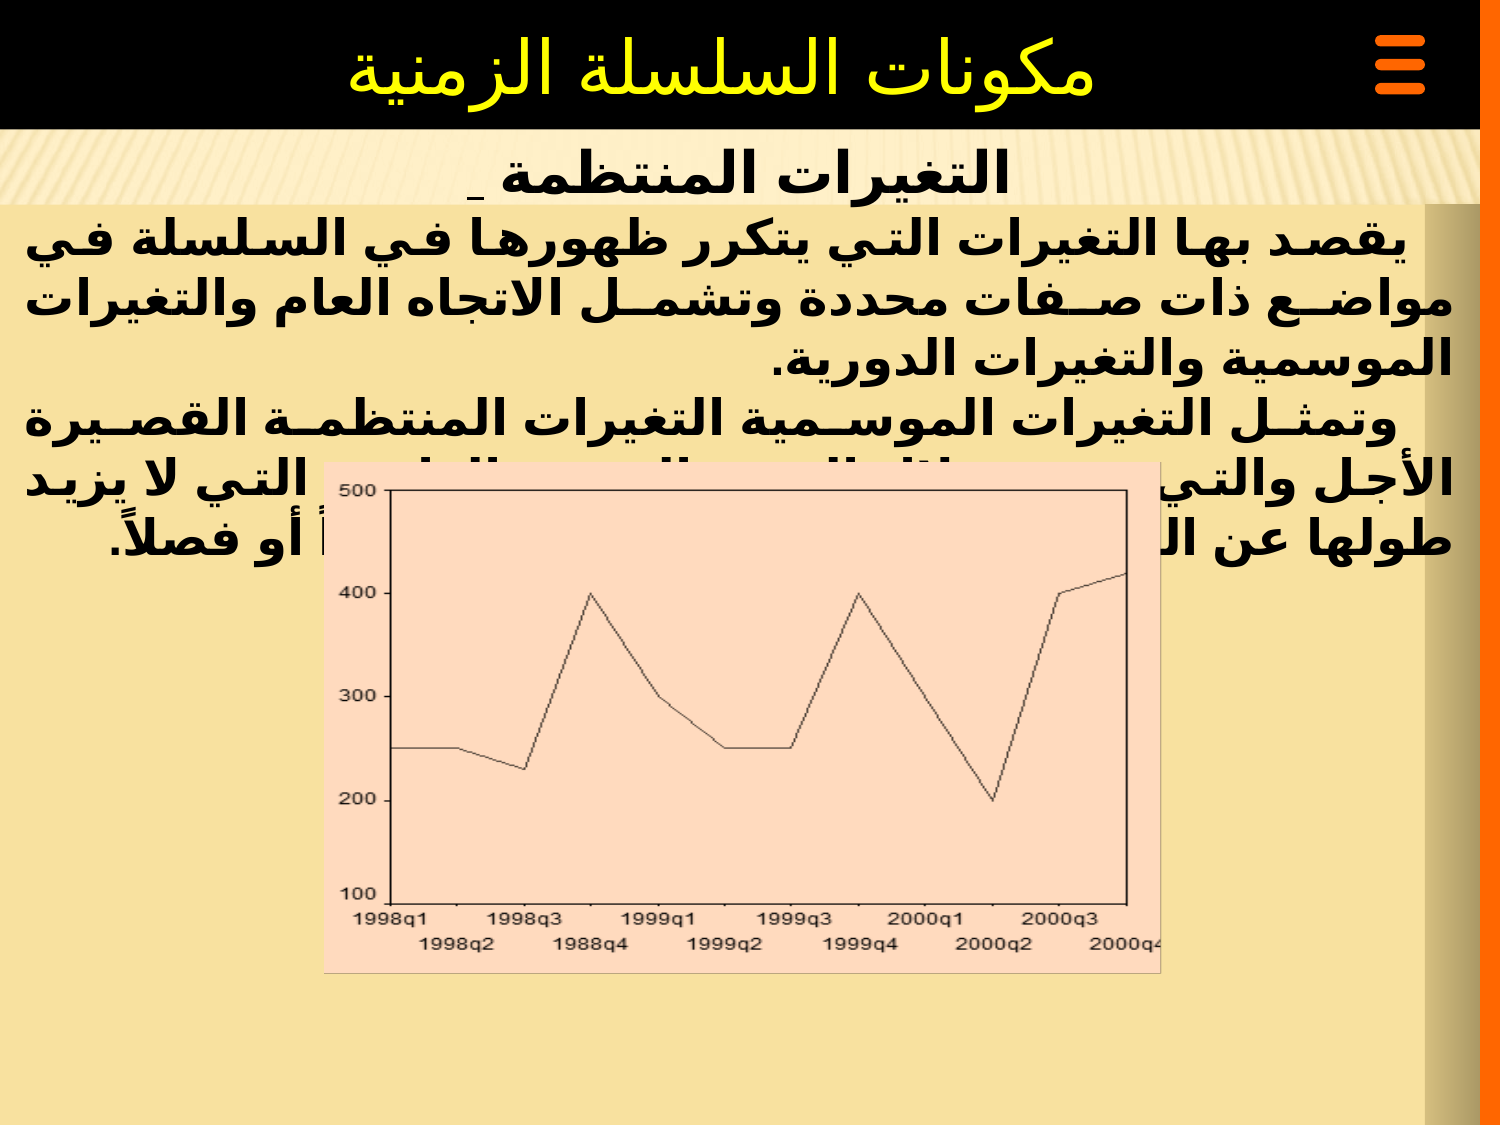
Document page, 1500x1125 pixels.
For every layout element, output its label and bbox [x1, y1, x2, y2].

picture [324, 462, 1163, 976]
text_box [0, 0, 1500, 1125]
